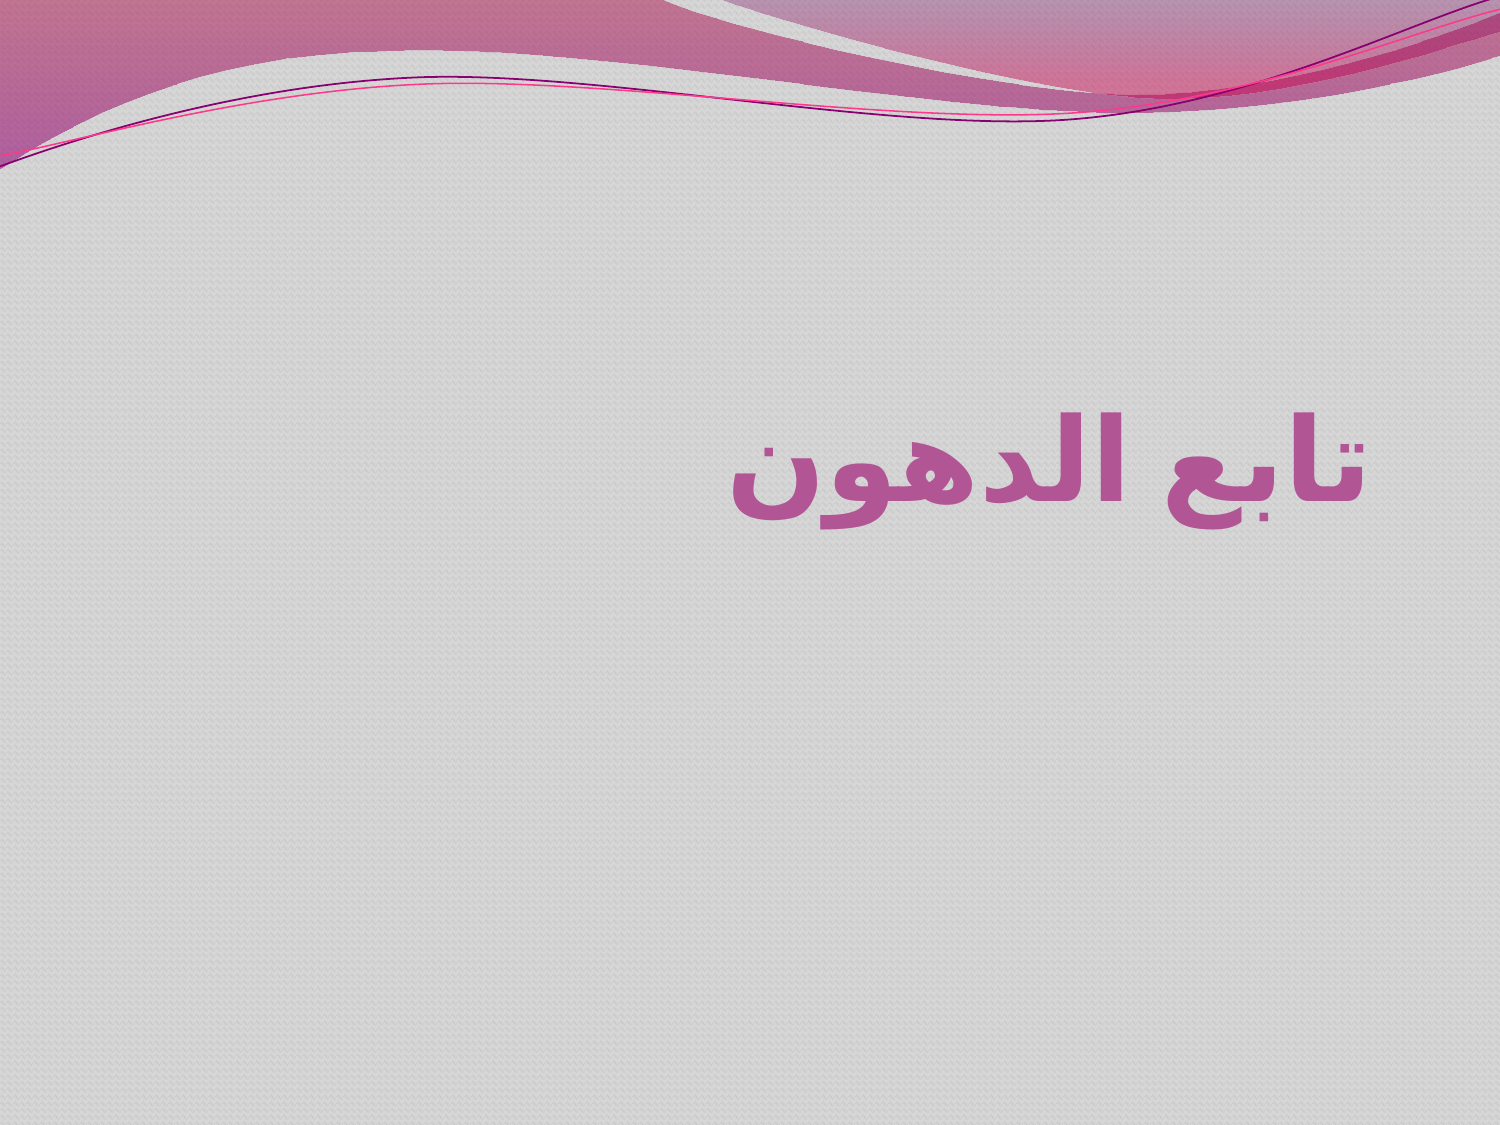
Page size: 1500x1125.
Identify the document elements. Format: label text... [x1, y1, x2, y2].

title تابع الدهون [87, 224, 1376, 525]
